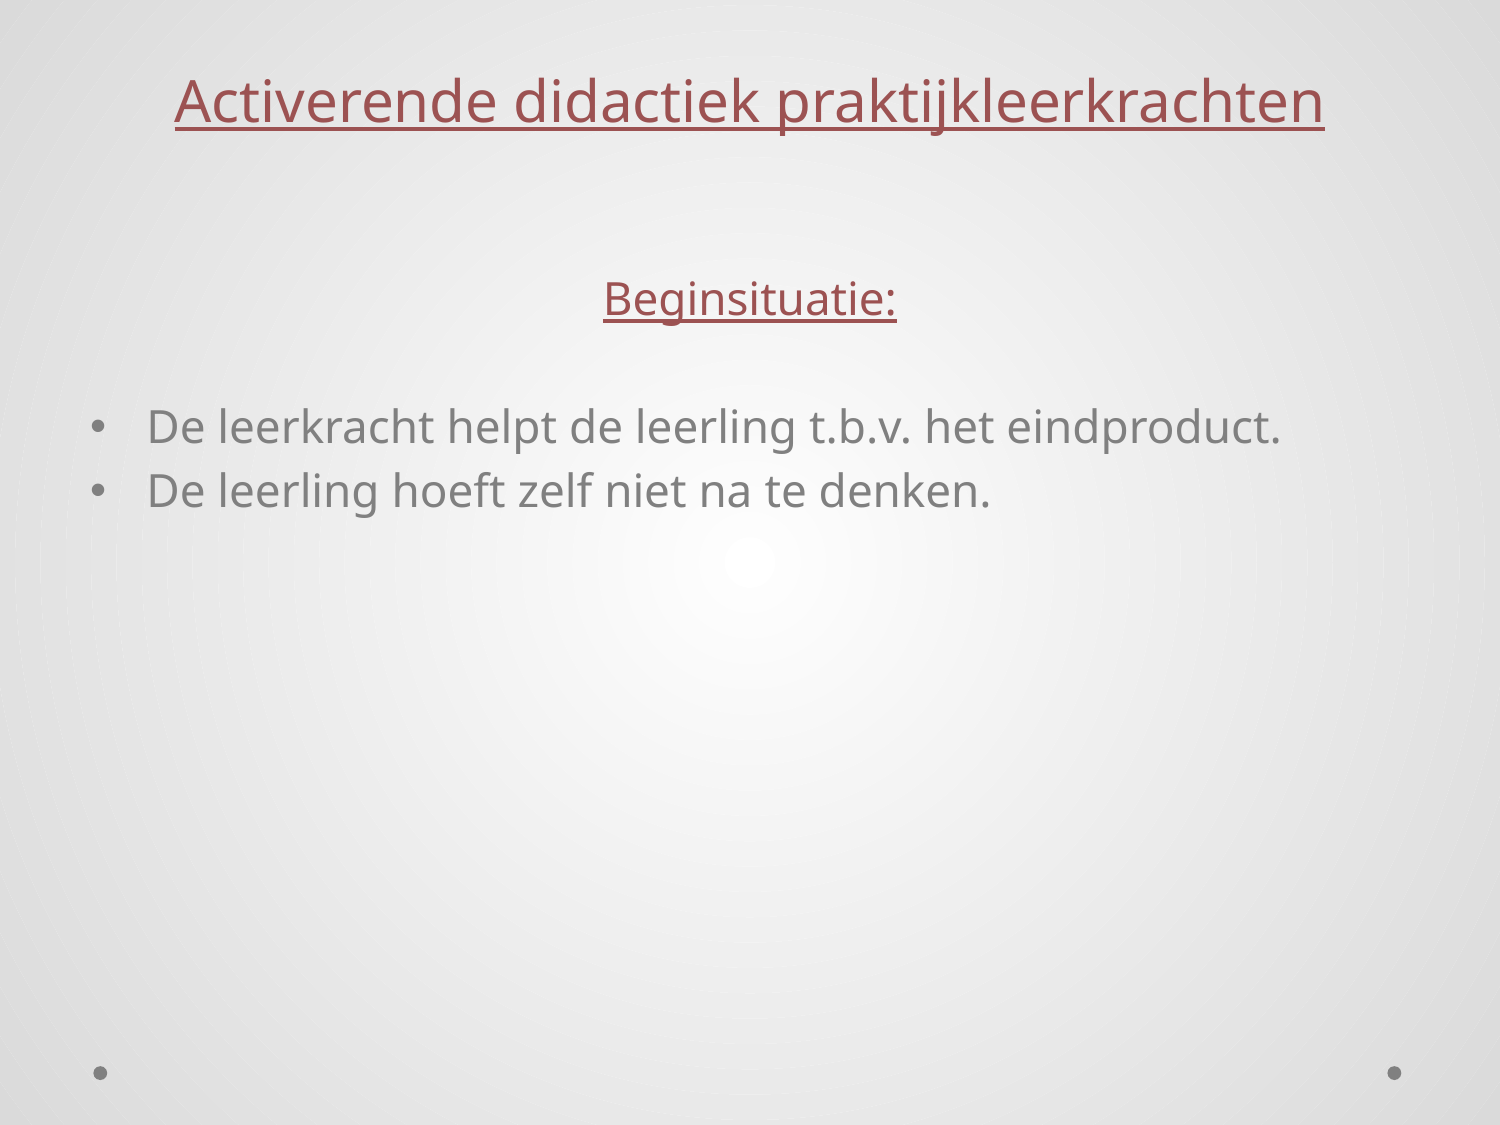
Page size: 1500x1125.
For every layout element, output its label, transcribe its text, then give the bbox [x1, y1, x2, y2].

list Beginsituatie: De leerkracht helpt de leerling t.b.v. het eindproduct. De leerling hoeft zelf niet na te denken. [75, 262, 1425, 1005]
title Activerende didactiek praktijkleerkrachten [75, 0, 1425, 262]
